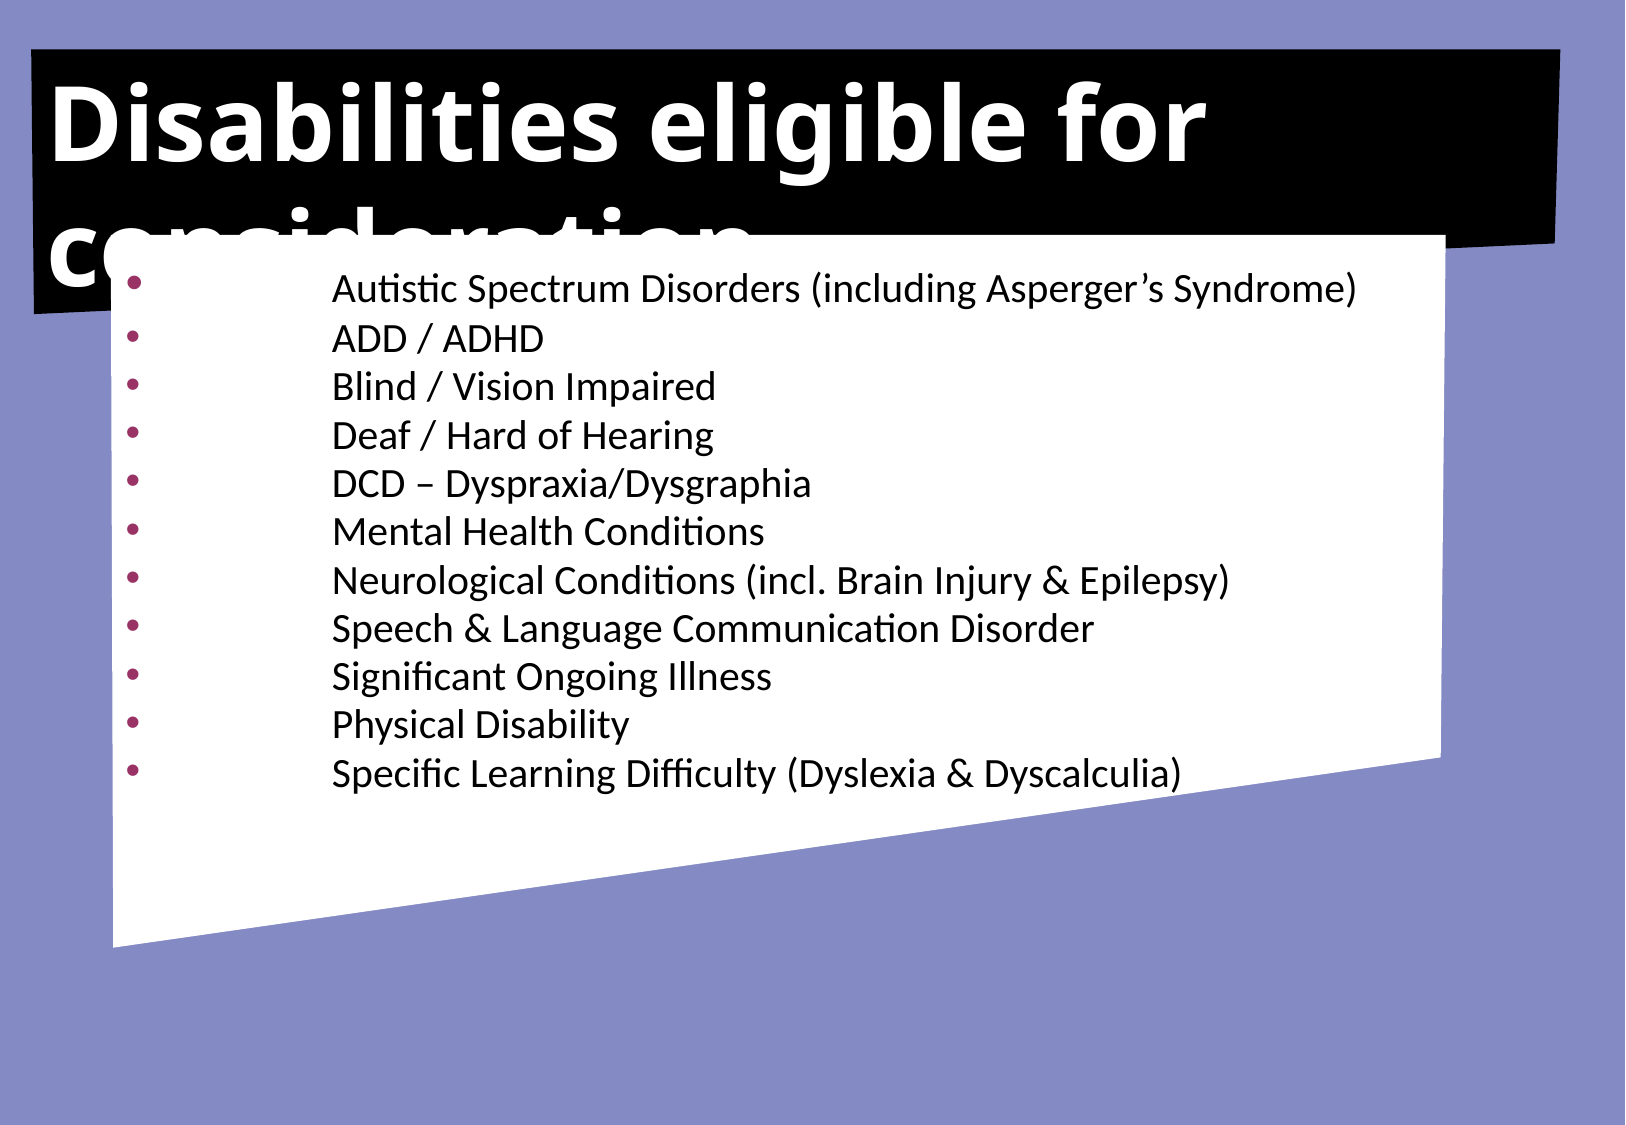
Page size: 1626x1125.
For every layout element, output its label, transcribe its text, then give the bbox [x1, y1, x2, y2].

text_box Disabilities eligible for consideration [31, 49, 1561, 315]
text_box Autistic Spectrum Disorders (including Asperger’s Syndrome) ADD / ADHD Blind / Vision Impaired Deaf / Hard of Hearing DCD – Dyspraxia/Dysgraphia Mental Health Conditions Neurological Conditions (incl. Brain Injury & Epilepsy) Speech & Language Communication Disorder Significant Ongoing Illness Physical Disability Specific Learning Difficulty (Dyslexia & Dyscalculia) [110, 234, 1446, 948]
text_box [91, 314, 1544, 1032]
